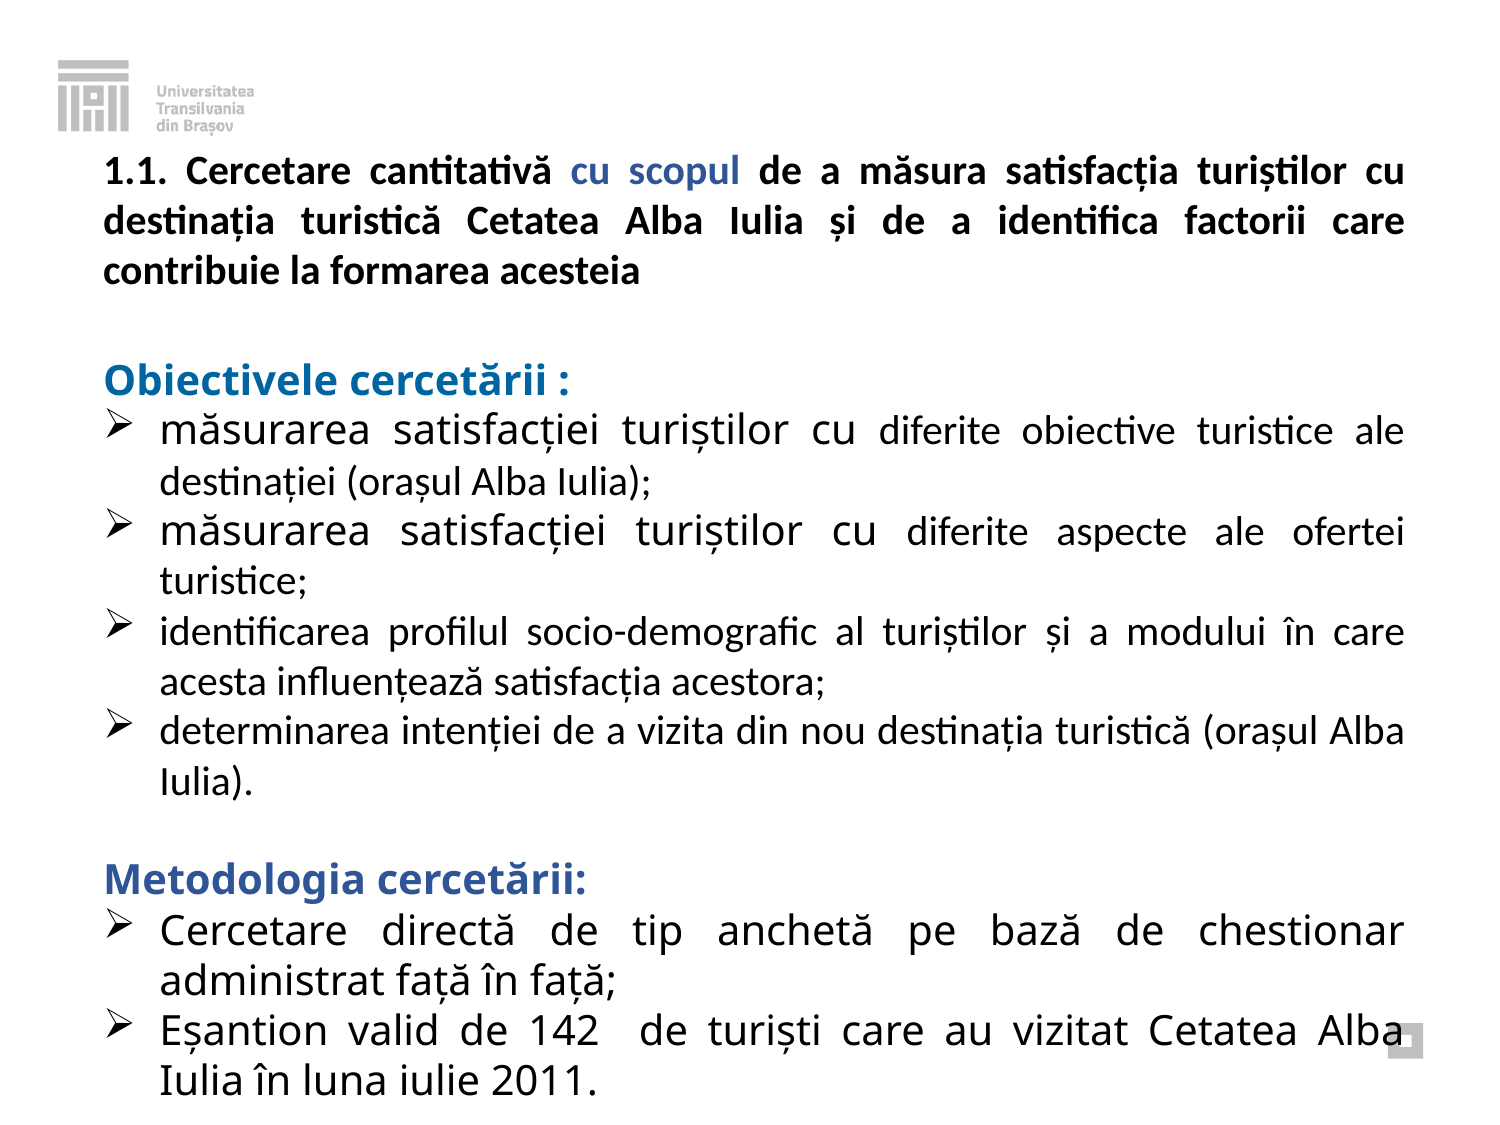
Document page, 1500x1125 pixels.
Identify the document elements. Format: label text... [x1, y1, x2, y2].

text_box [1387, 1023, 1424, 1059]
picture [58, 60, 254, 136]
text_box 1.1. Cercetare cantitativă cu scopul de a măsura satisfacția turiștilor cu destinația turistică Cetatea Alba Iulia și de a identifica factorii care contribuie la formarea acesteia Obiectivele cercetării : măsurarea satisfacției turiștilor cu diferite obiective turistice ale destinaţiei (orașul Alba Iulia); măsurarea satisfacției turiștilor cu diferite aspecte ale ofertei turistice; identificarea profilul socio-demografic al turiștilor şi a modului în care acesta influenţează satisfacţia acestora; determinarea intenţiei de a vizita din nou destinaţia turistică (orașul Alba Iulia). Metodologia cercetării: Cercetare directă de tip anchetă pe bază de chestionar administrat față în față; Eșantion valid de 142 de turiști care au vizitat Cetatea Alba Iulia în luna iulie 2011. [88, 135, 1420, 1125]
